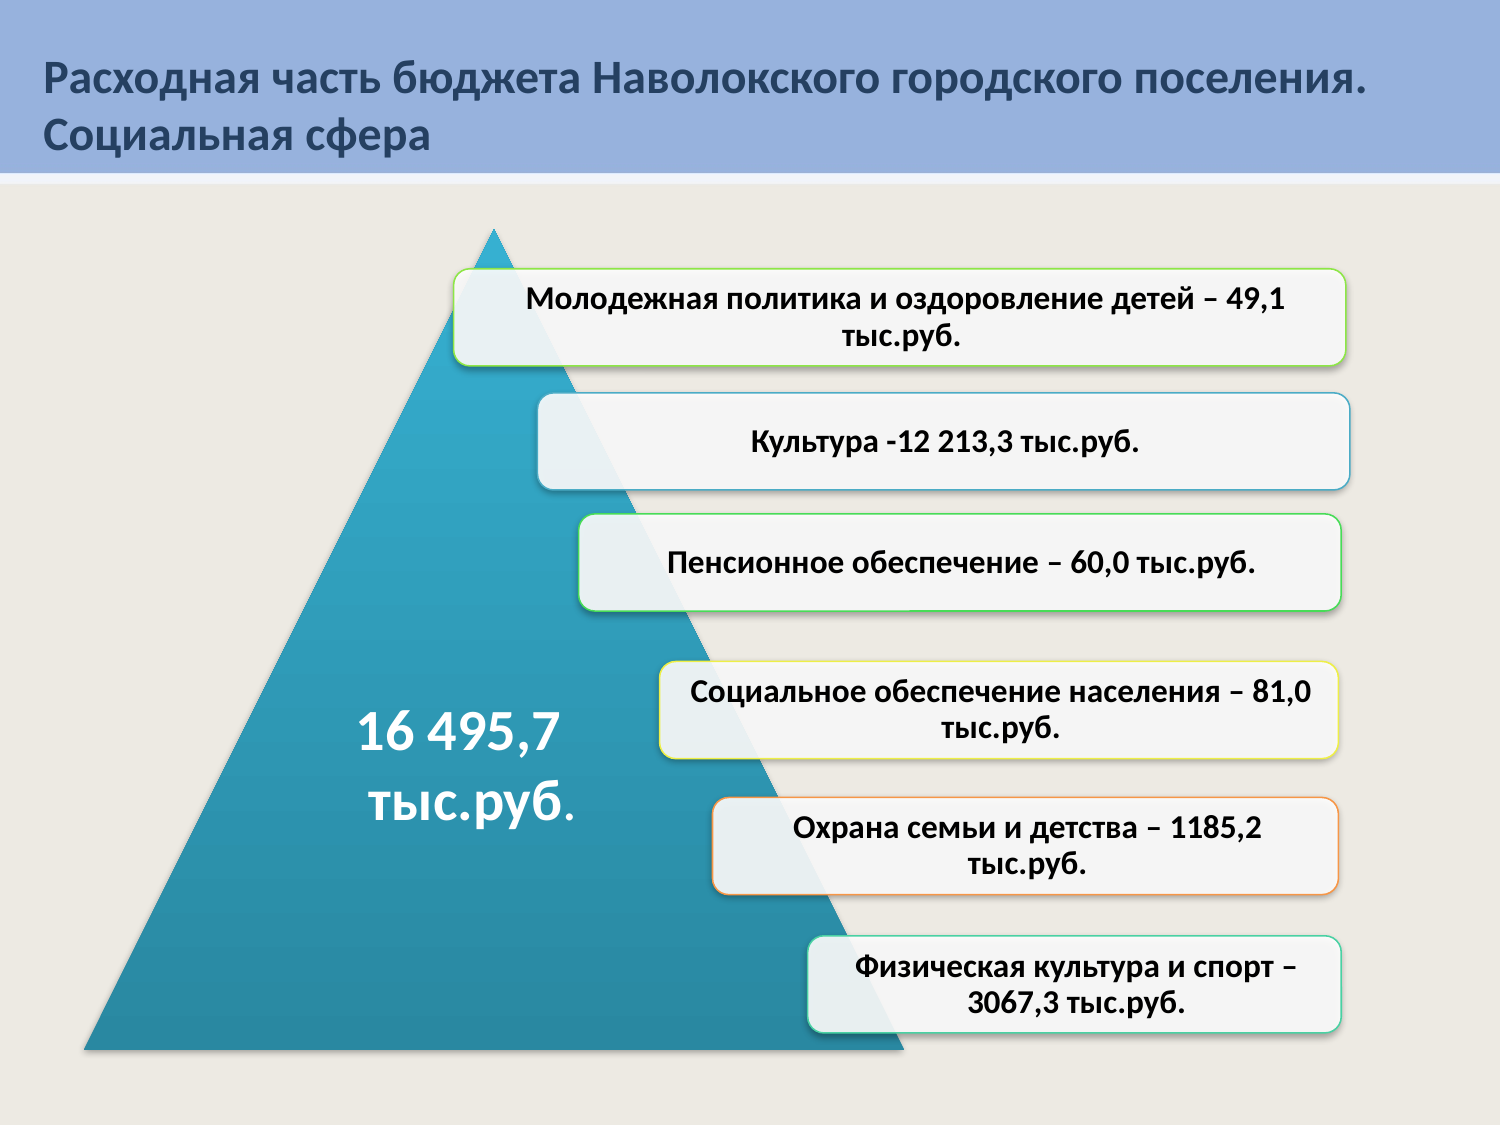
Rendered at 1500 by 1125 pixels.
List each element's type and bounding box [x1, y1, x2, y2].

picture [0, 0, 1500, 1125]
text_box [56, 228, 1427, 1051]
